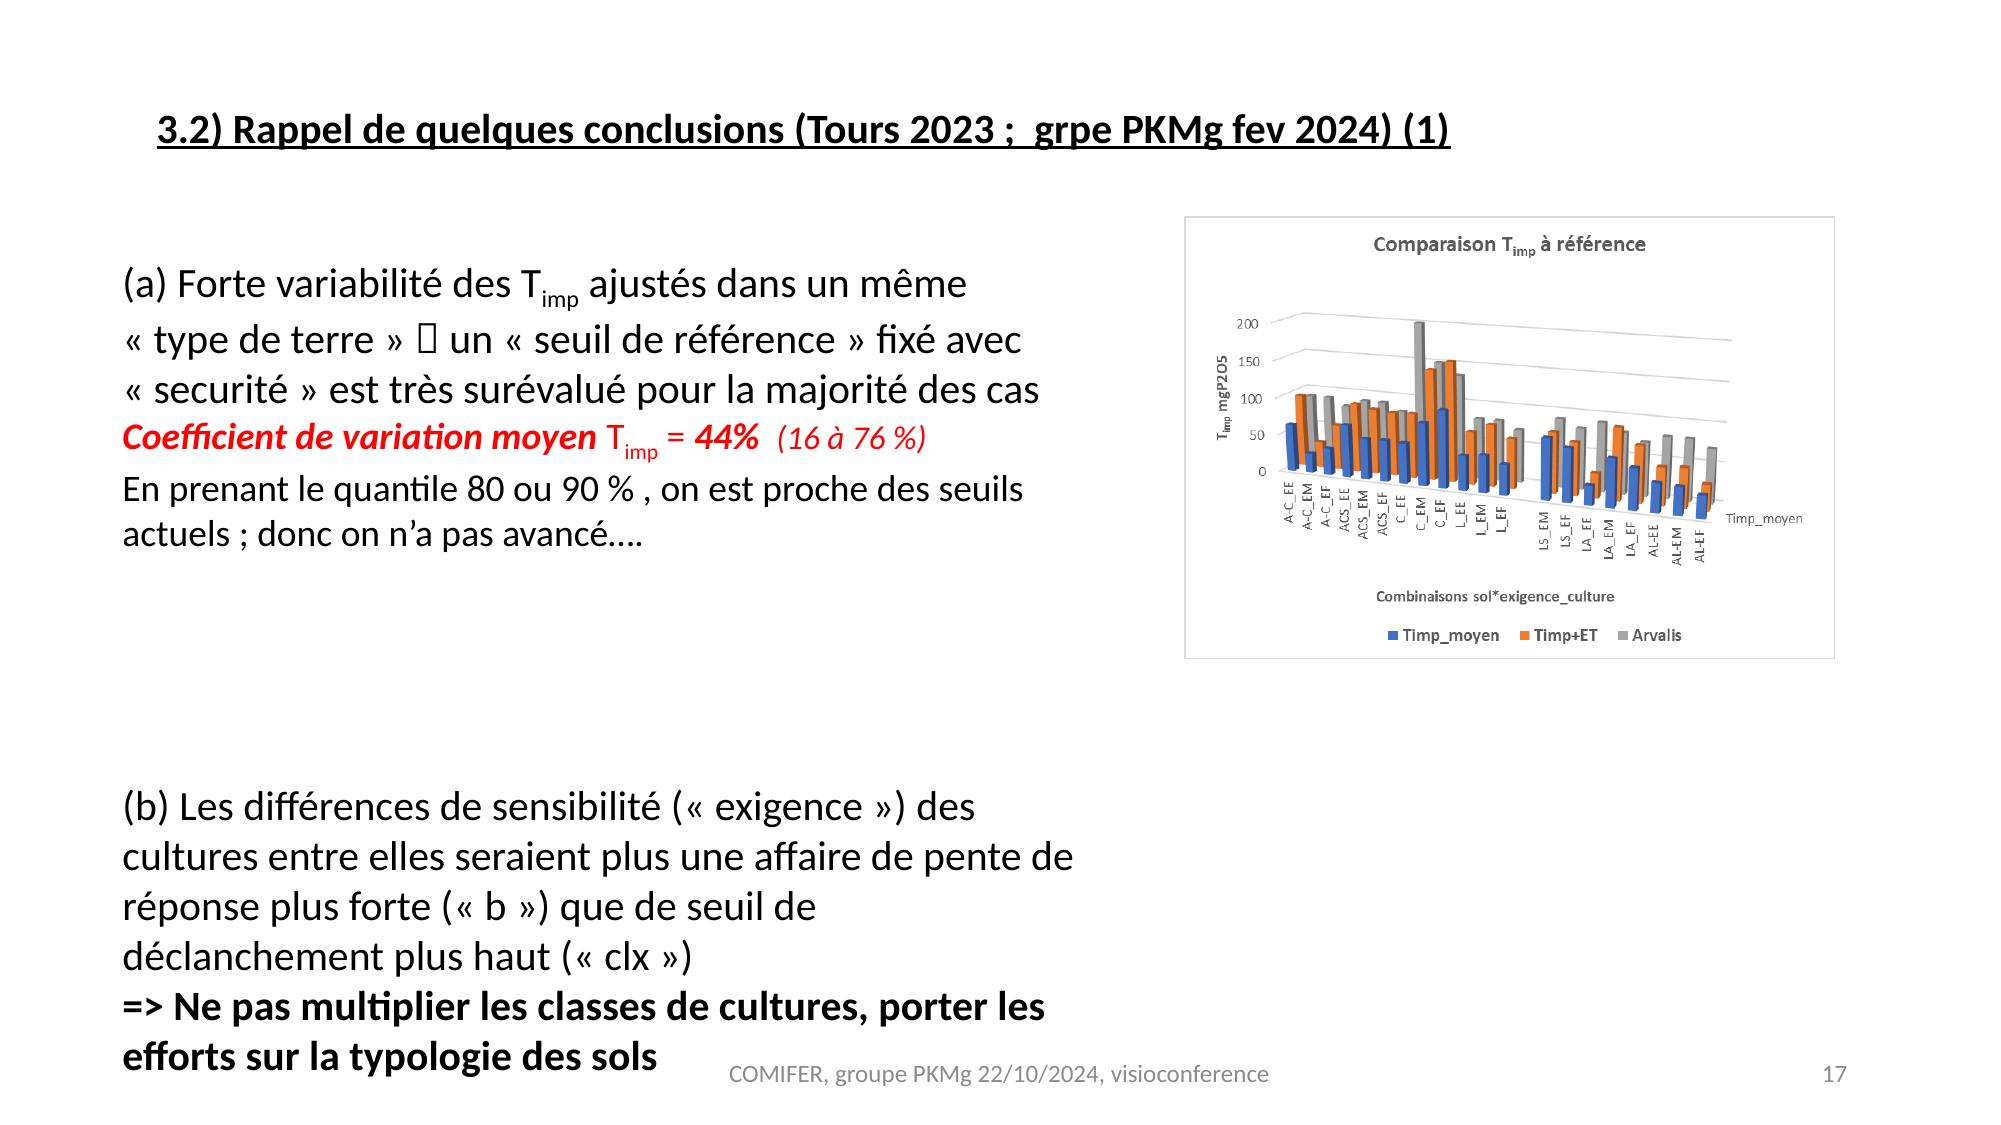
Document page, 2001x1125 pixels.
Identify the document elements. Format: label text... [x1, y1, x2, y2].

text_box 3.2) Rappel de quelques conclusions (Tours 2023 ; grpe PKMg fev 2024) (1) [141, 94, 1734, 160]
footer COMIFER, groupe PKMg 22/10/2024, visioconference [662, 1042, 1338, 1103]
text_box (a) Forte variabilité des Timp ajustés dans un même « type de terre »  un « seuil de référence » fixé avec « securité » est très surévalué pour la majorité des cas Coefficient de variation moyen Timp = 44% (16 à 76 %) En prenant le quantile 80 ou 90 % , on est proche des seuils actuels ; donc on n’a pas avancé…. (b) Les différences de sensibilité (« exigence ») des cultures entre elles seraient plus une affaire de pente de réponse plus forte (« b ») que de seuil de déclanchement plus haut (« clx ») => Ne pas multiplier les classes de cultures, porter les efforts sur la typologie des sols [107, 248, 1097, 1086]
slide_number 17 [1412, 1042, 1863, 1103]
picture [1184, 216, 1835, 659]
